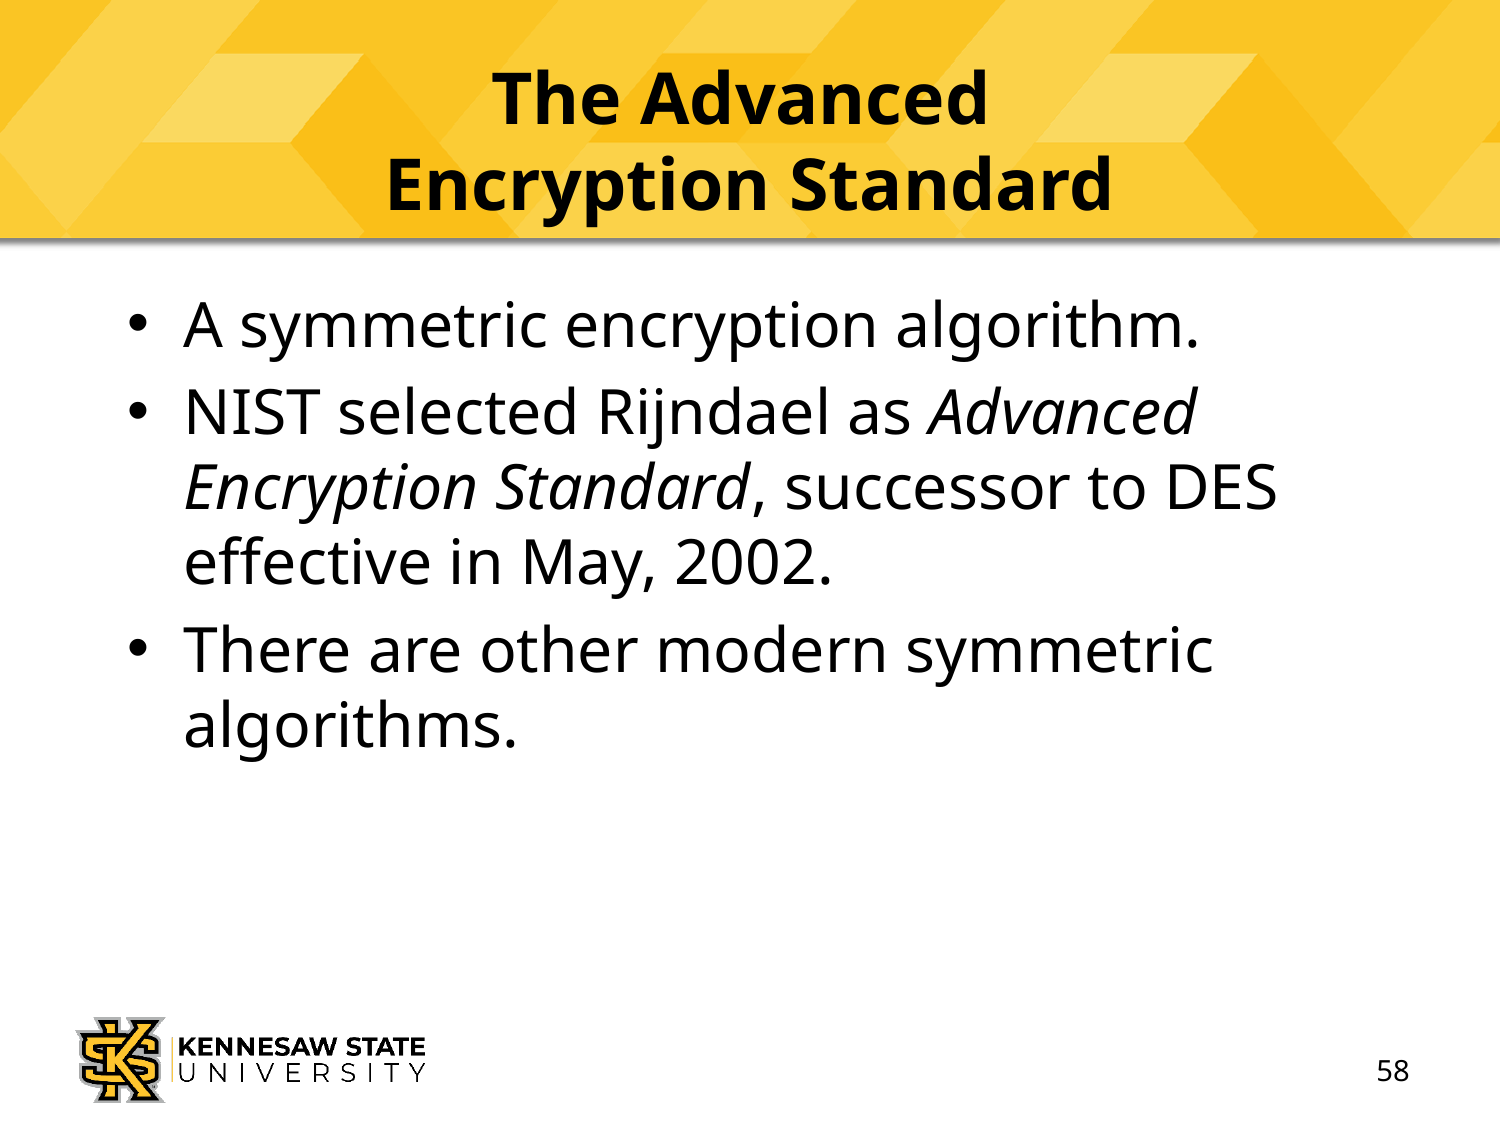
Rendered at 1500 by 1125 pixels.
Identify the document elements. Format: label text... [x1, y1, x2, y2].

picture [75, 1017, 425, 1103]
title The Advanced Encryption Standard [75, 45, 1425, 233]
picture [0, 0, 1500, 251]
list A symmetric encryption algorithm. NIST selected Rijndael as Advanced Encryption Standard, successor to DES effective in May, 2002. There are other modern symmetric algorithms. [112, 277, 1388, 1073]
slide_number 58 [1074, 1042, 1425, 1103]
